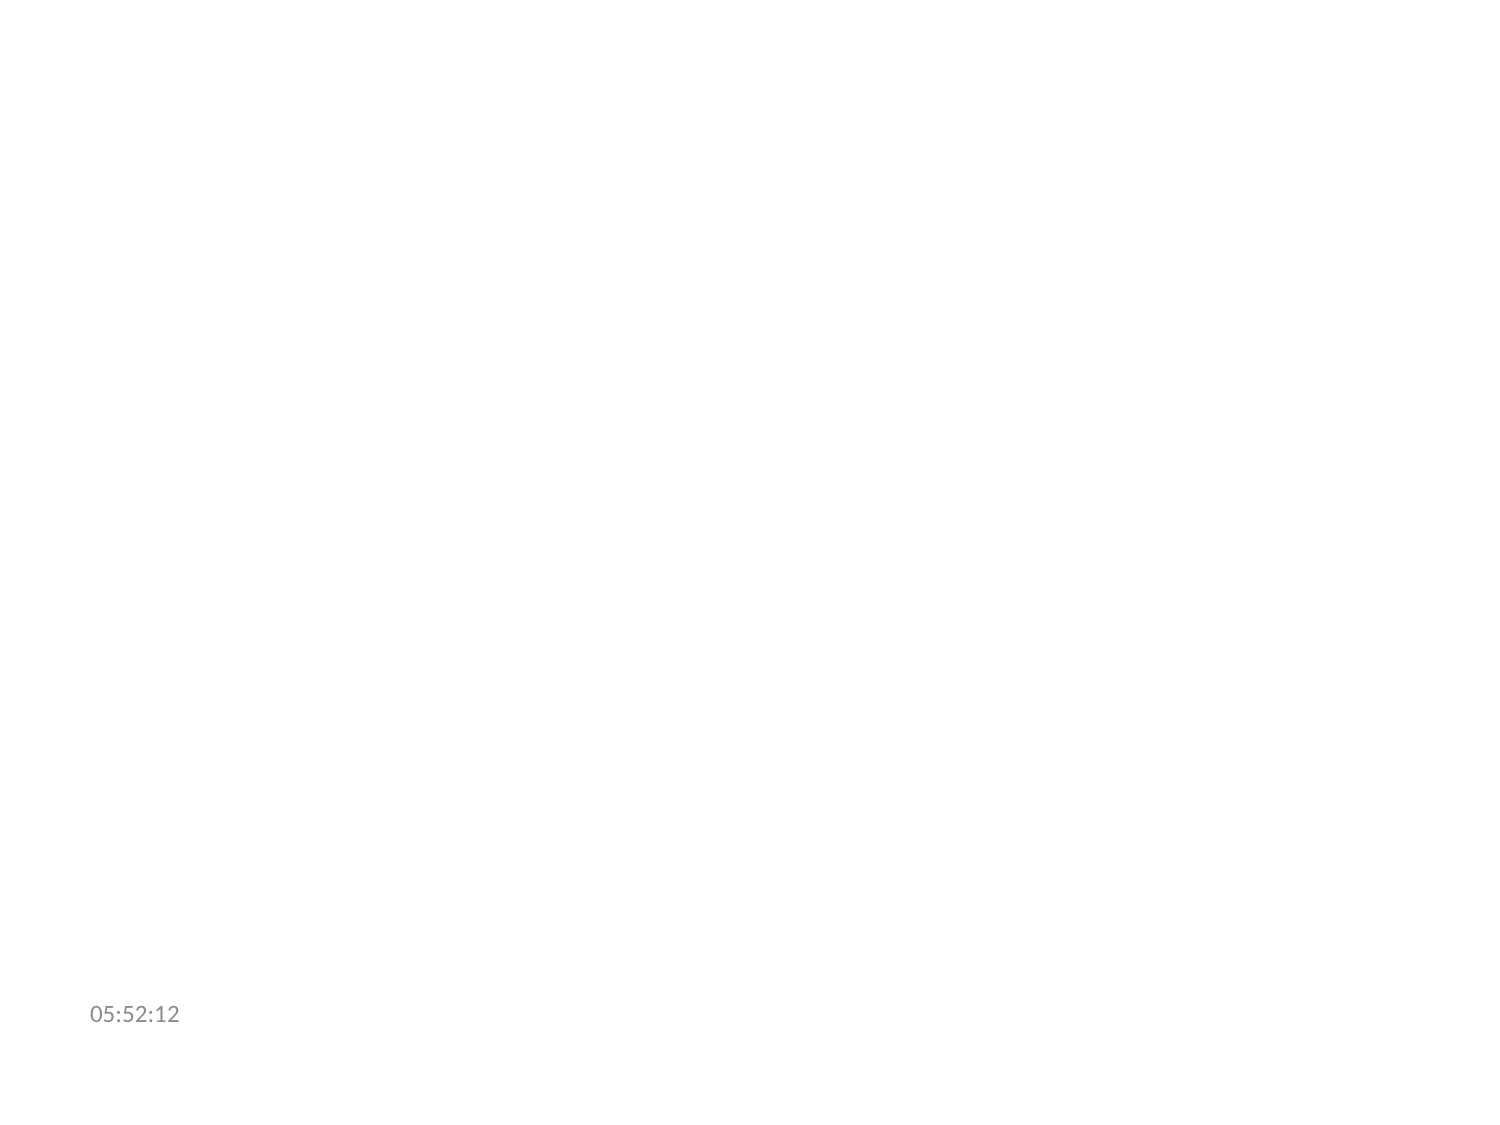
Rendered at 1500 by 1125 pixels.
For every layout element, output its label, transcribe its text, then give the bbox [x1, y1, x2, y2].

text_box 15:35:09 [75, 982, 425, 1043]
